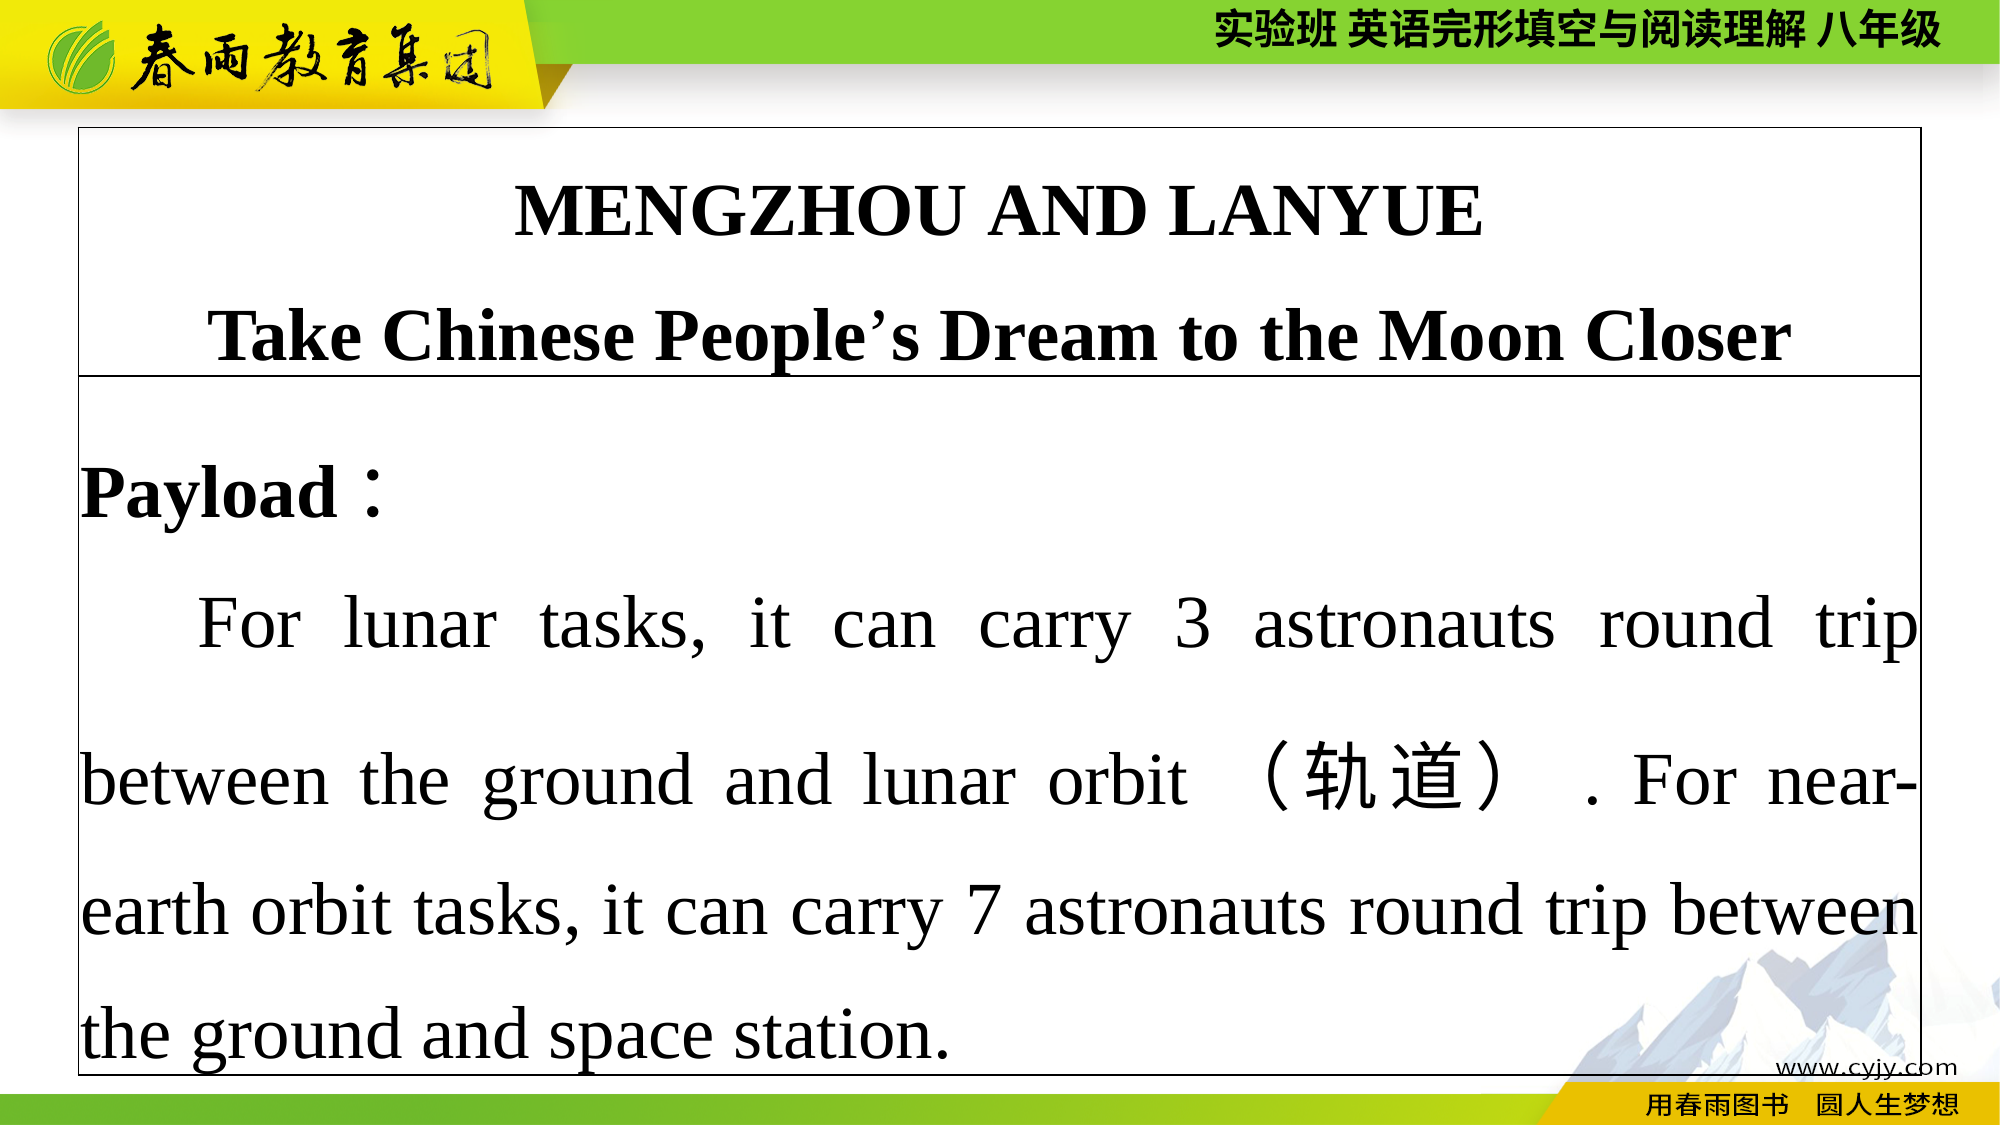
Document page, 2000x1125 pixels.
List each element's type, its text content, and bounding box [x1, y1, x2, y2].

table_header MENGZHOU AND LANYUE Take Chinese People’s Dream to the Moon Closer [79, 128, 1920, 375]
table_cell Payload： For lunar tasks, it can carry 3 astronauts round trip between the ground and lunar orbit（轨道）. For near-earth orbit tasks, it can carry 7 astronauts round trip between the ground and space station. [79, 377, 1920, 1074]
picture [0, 0, 2000, 1125]
